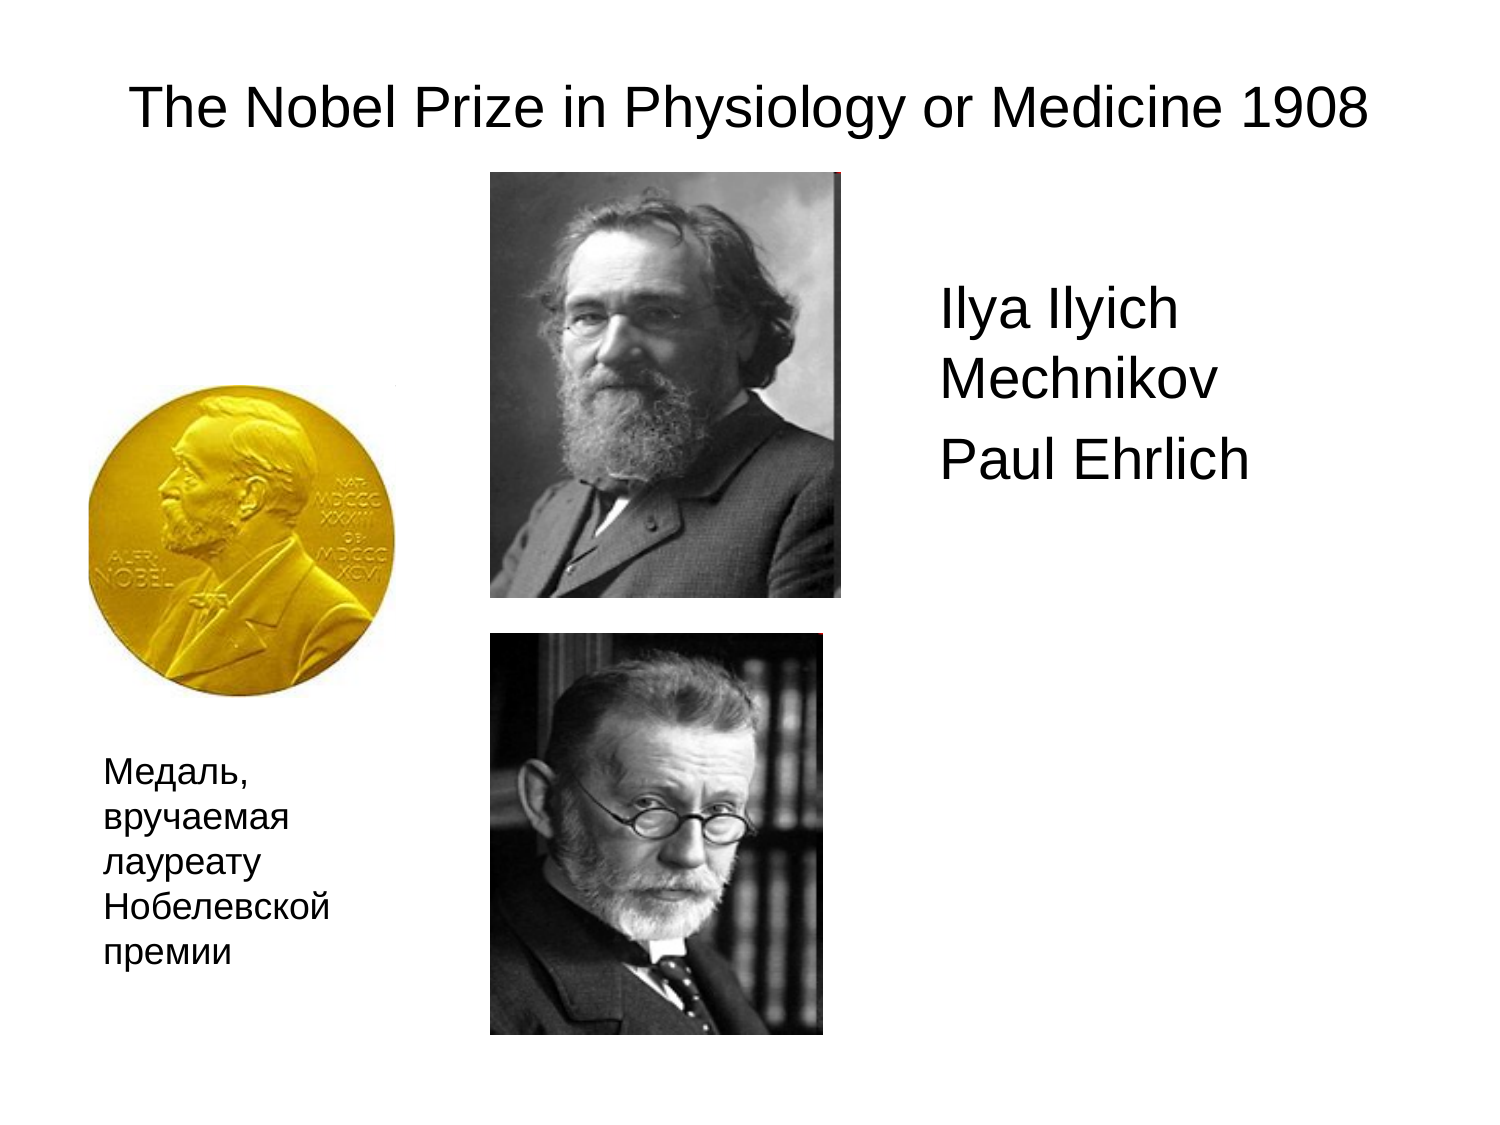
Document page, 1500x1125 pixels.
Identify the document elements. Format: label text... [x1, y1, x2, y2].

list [489, 632, 823, 1036]
picture [88, 385, 396, 699]
list Ilya Ilyich Mechnikov Paul Ehrlich [867, 262, 1426, 1006]
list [489, 172, 841, 598]
title The Nobel Prize in Physiology or Medicine 1908 [74, 44, 1426, 233]
text_box Медаль, вручаемая лауреату Нобелевской премии [88, 739, 398, 980]
